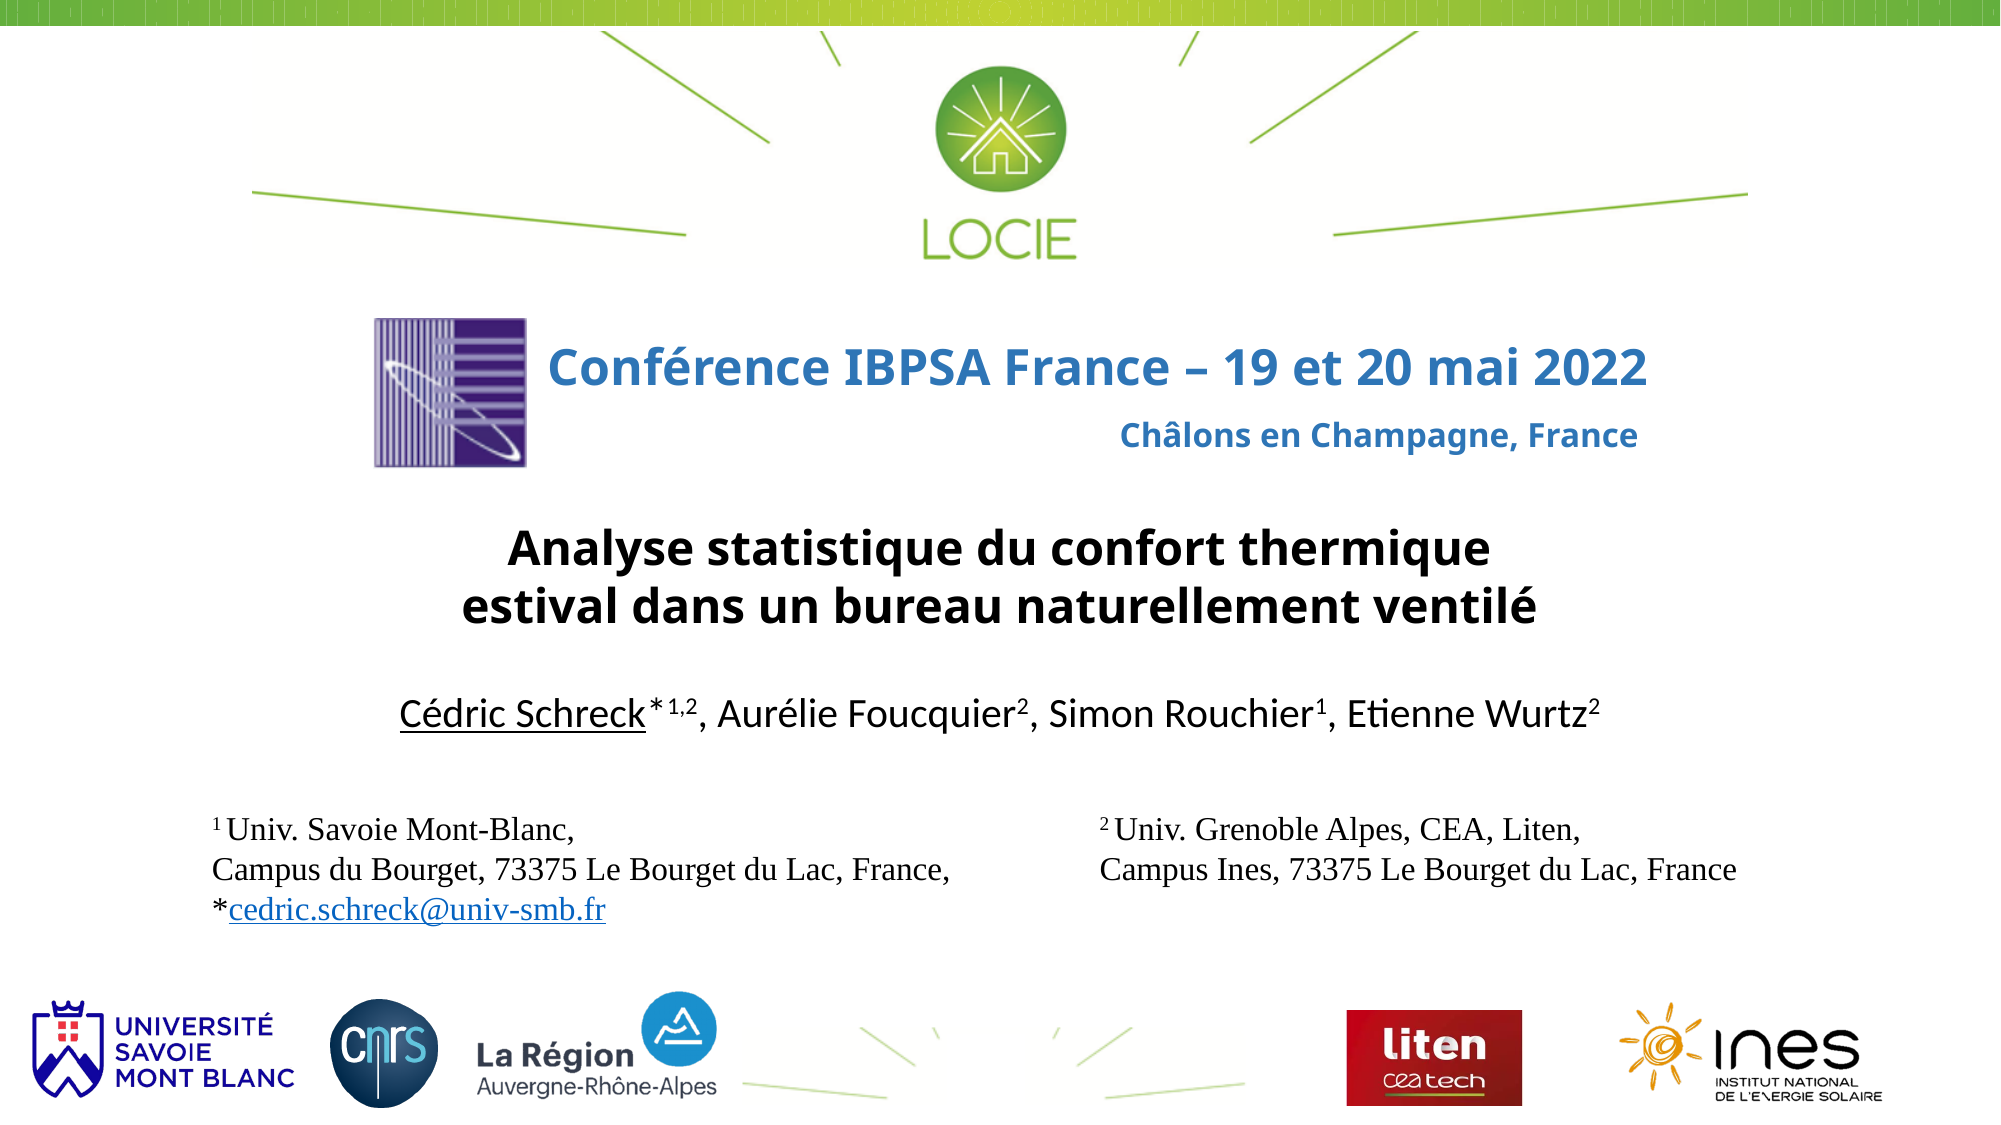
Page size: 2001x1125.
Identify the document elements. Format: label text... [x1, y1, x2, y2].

picture [1344, 1010, 1525, 1106]
text_box 2 Univ. Grenoble Alpes, CEA, Liten, Campus Ines, 73375 Le Bourget du Lac, France [1084, 800, 1869, 895]
picture [373, 318, 527, 469]
text_box Cédric Schreck*1,2, Aurélie Foucquier2, Simon Rouchier1, Etienne Wurtz2 [360, 678, 1640, 744]
text_box 1 Univ. Savoie Mont-Blanc, Campus du Bourget, 73375 Le Bourget du Lac, France, *cedric.schreck@univ-smb.fr [197, 800, 981, 935]
picture [19, 989, 307, 1118]
picture [476, 989, 1264, 1105]
picture [330, 999, 438, 1108]
picture [252, 31, 1748, 268]
text_box Conférence IBPSA France – 19 et 20 mai 2022 Châlons en Champagne, France [527, 329, 1663, 460]
picture [1610, 994, 1891, 1109]
text_box Analyse statistique du confort thermique estival dans un bureau naturellement ventilé [412, 496, 1587, 655]
